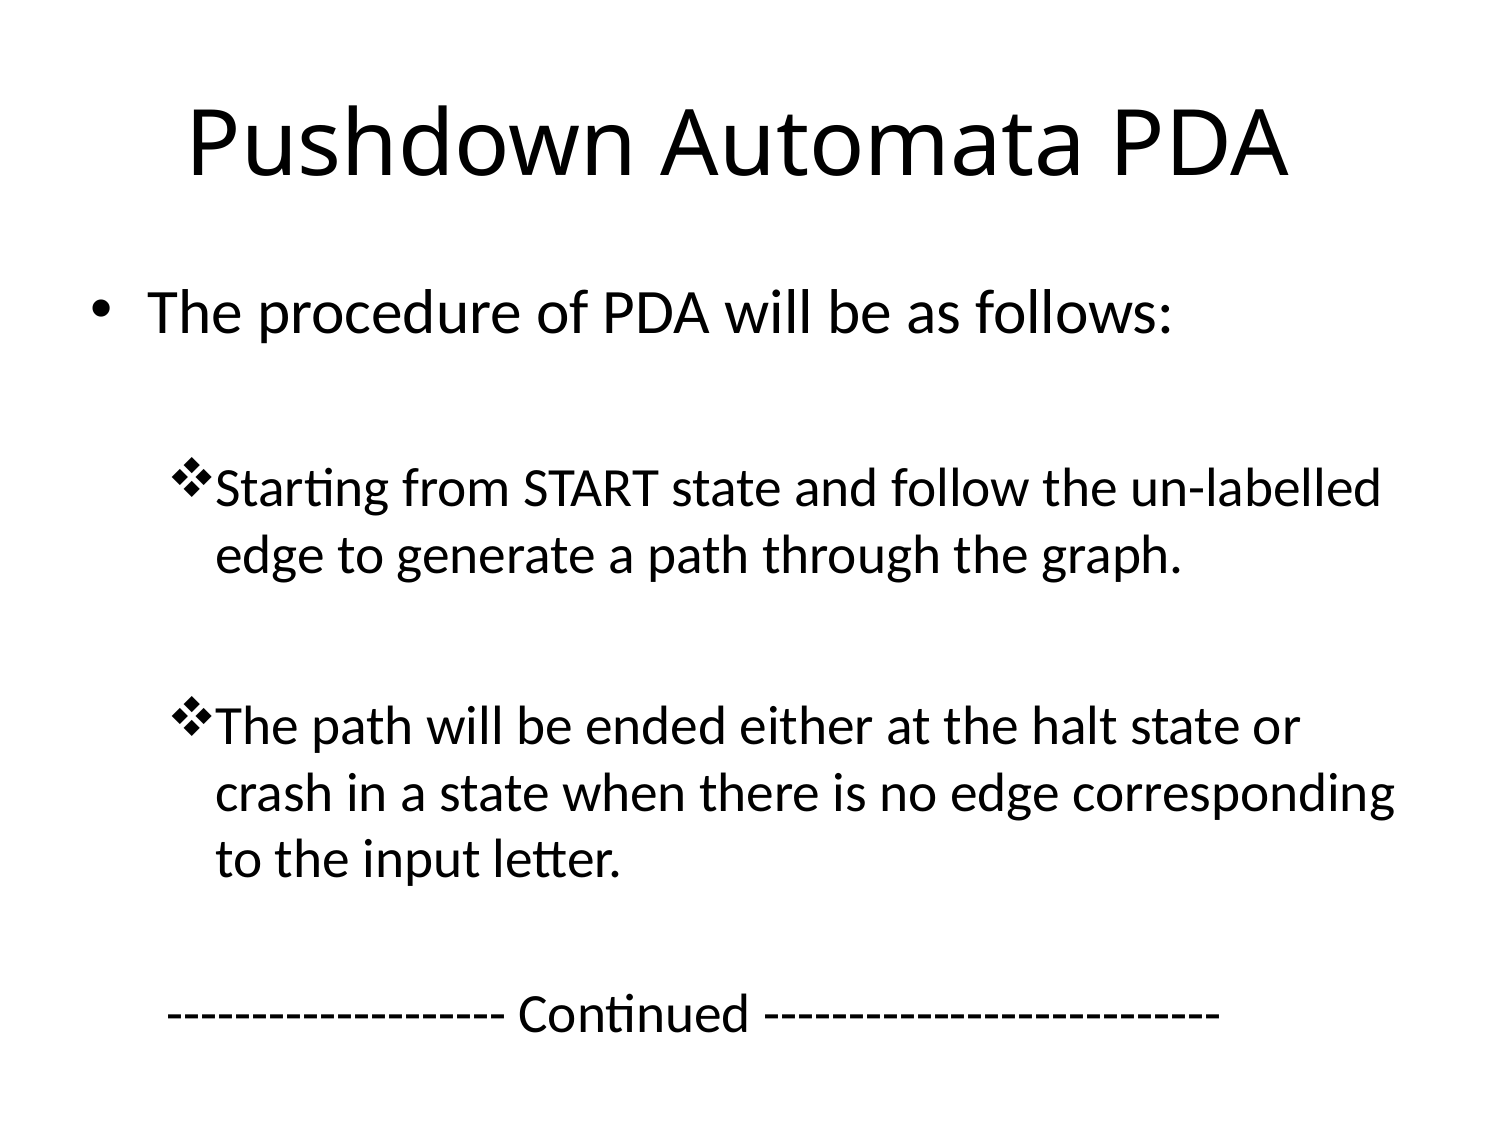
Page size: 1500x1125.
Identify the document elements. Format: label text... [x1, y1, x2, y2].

title Pushdown Automata PDA [75, 45, 1425, 233]
list The procedure of PDA will be as follows: Starting from START state and follow the un-labelled edge to generate a path through the graph. The path will be ended either at the halt state or crash in a state when there is no edge corresponding to the input letter. -------------------- Continued --------------------------- [75, 262, 1425, 1063]
